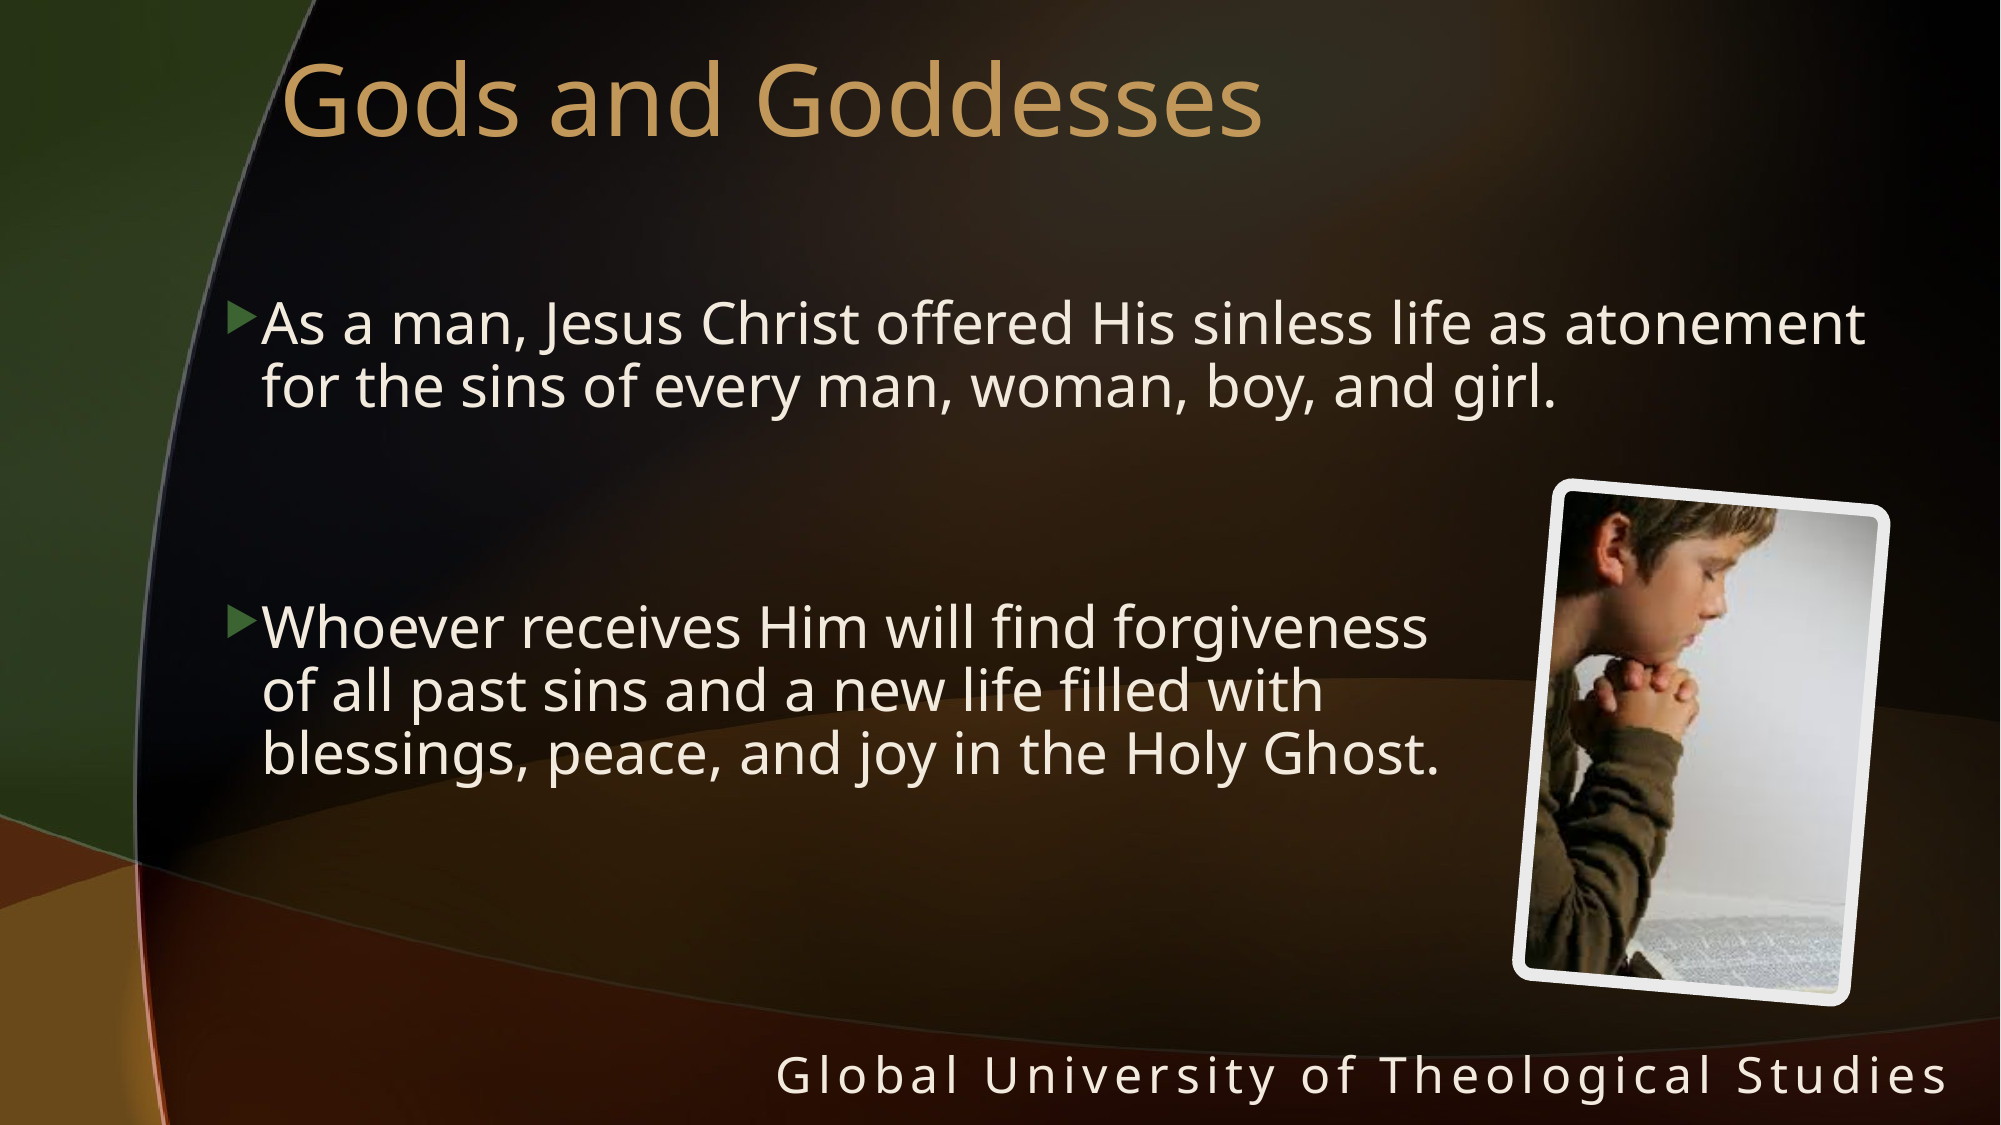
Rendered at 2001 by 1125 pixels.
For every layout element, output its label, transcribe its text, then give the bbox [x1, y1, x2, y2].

title Gods and Goddesses [264, 4, 1993, 188]
text_box Global University of Theological Studies [760, 1042, 2000, 1124]
picture [0, 0, 2001, 1125]
list As a man, Jesus Christ offered His sinless life as atonement for the sins of every man, woman, boy, and girl. Whoever receives Him will find forgiveness of all past sins and a new life filled with blessings, peace, and joy in the Holy Ghost. [208, 199, 1956, 988]
